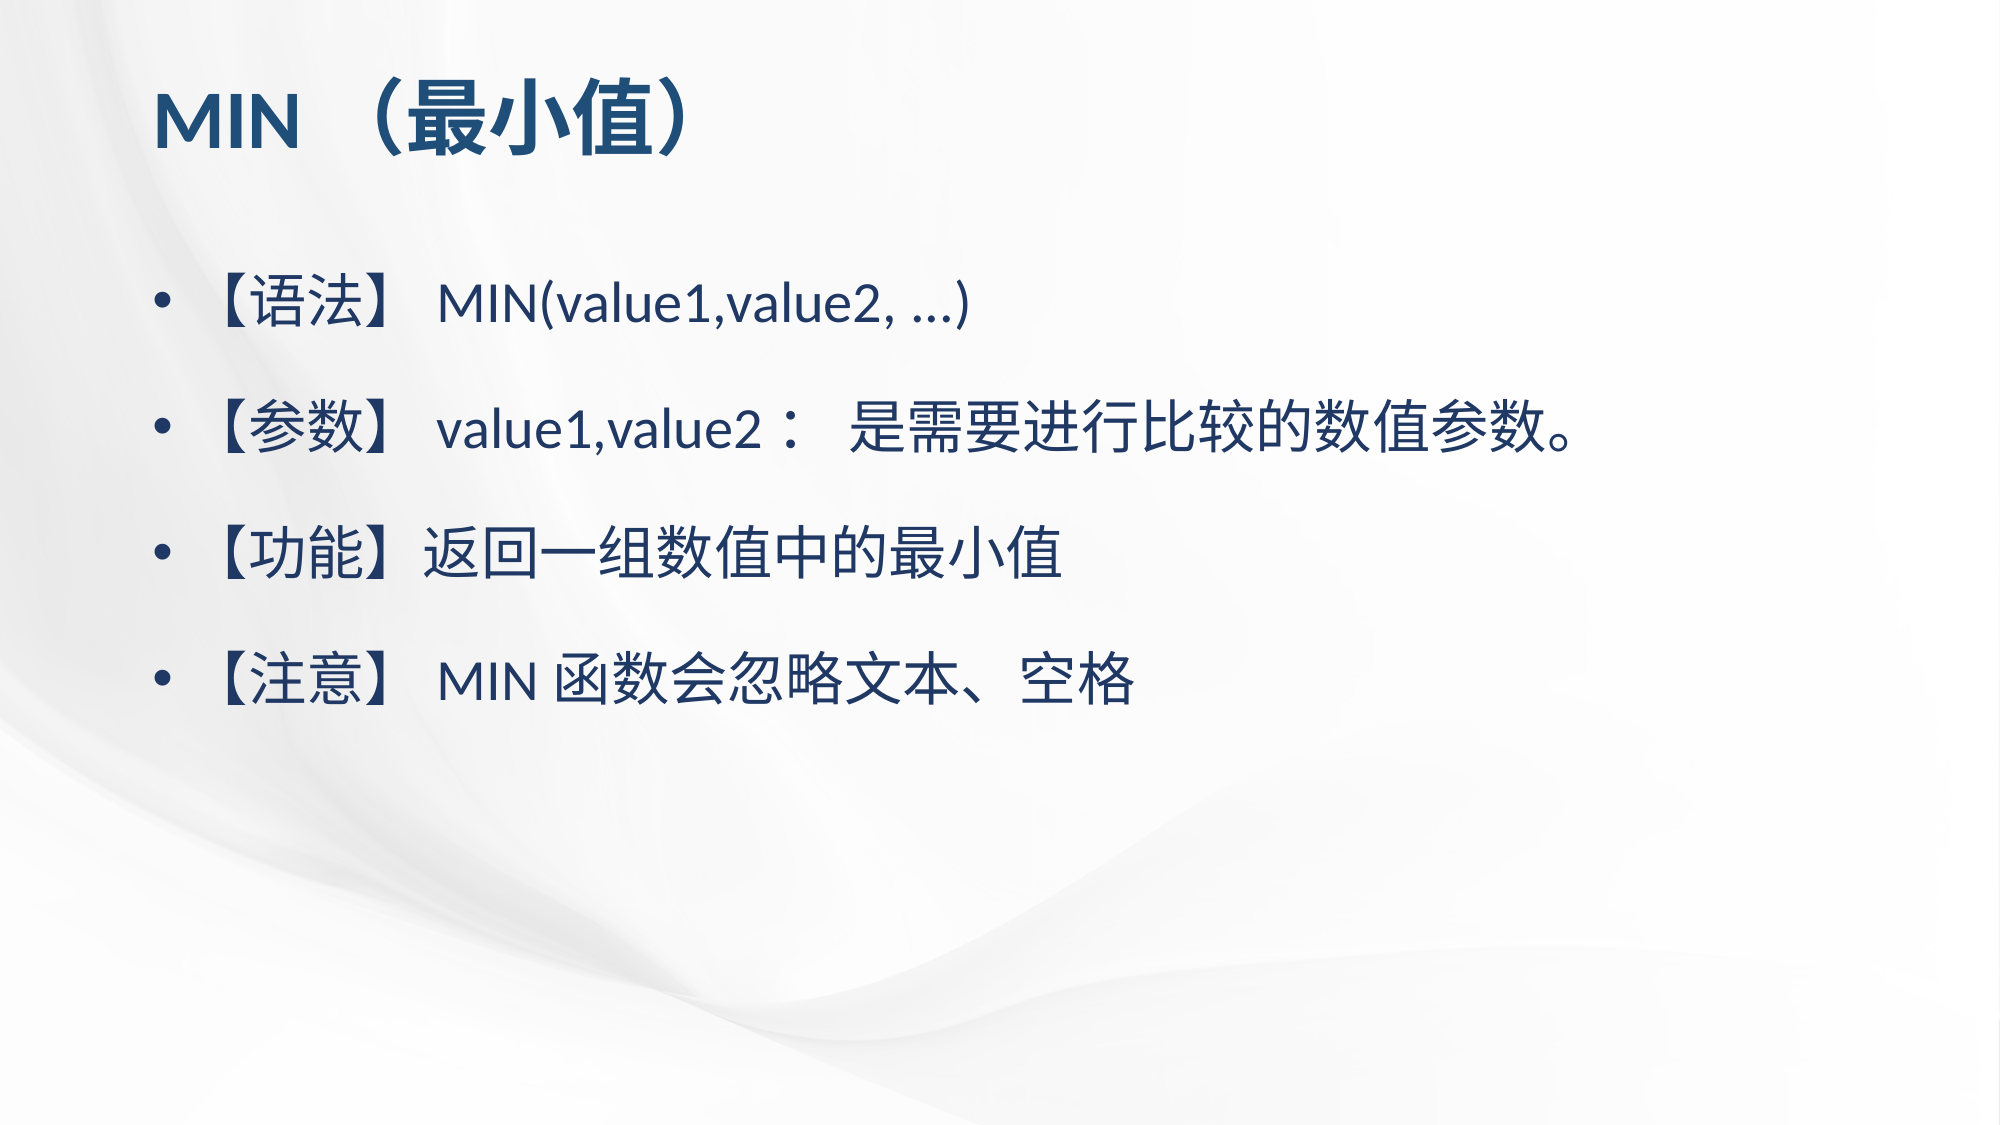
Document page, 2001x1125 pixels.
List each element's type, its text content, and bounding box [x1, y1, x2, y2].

title MIN（最小值） [137, 59, 1863, 184]
list 【语法】MIN(value1,value2, ...) 【参数】value1,value2： 是需要进行比较的数值参数。 【功能】返回一组数值中的最小值 【注意】MIN函数会忽略文本、空格 [137, 222, 1863, 1043]
